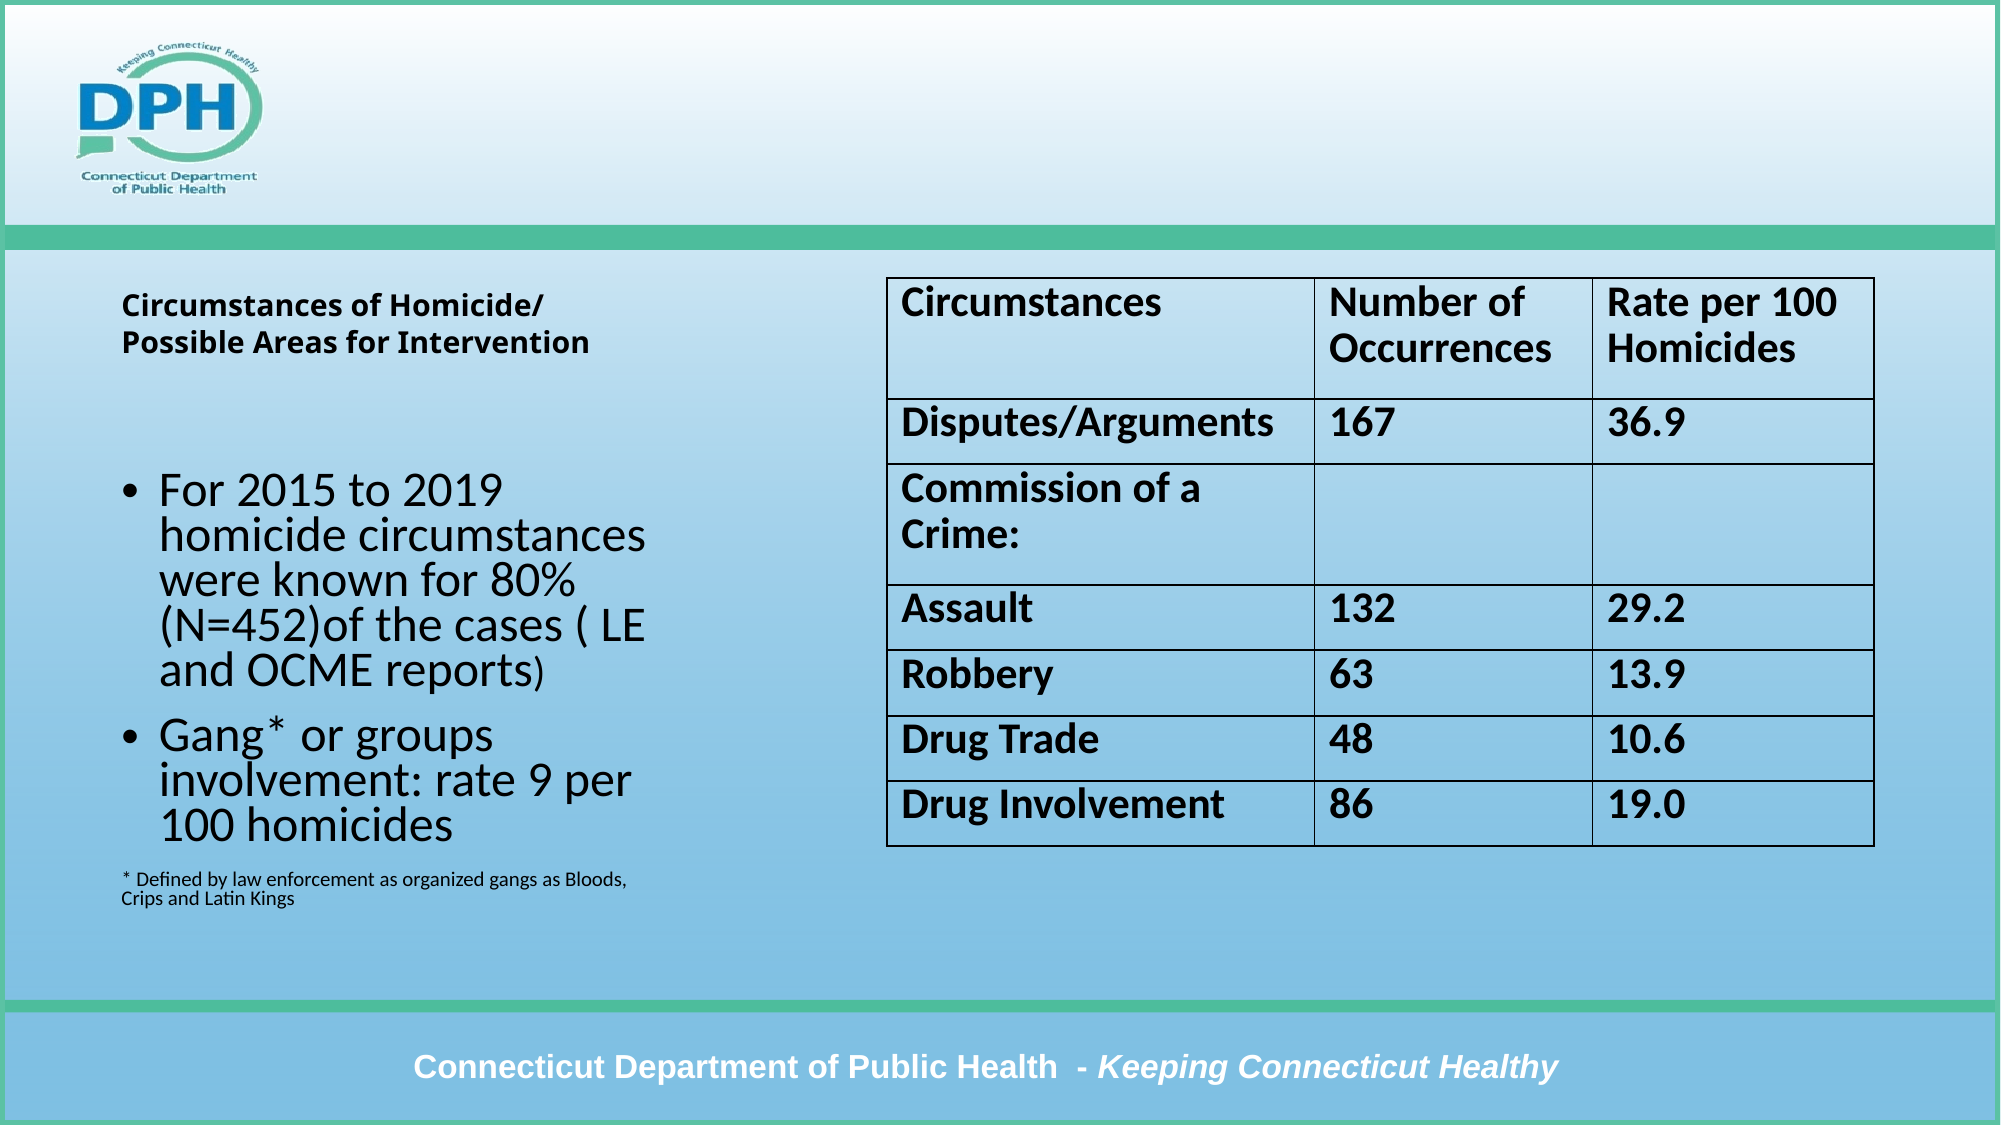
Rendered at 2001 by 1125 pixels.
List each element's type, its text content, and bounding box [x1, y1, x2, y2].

table_cell Drug Involvement [888, 782, 1314, 845]
table_header Circumstances [888, 279, 1314, 398]
table_cell 36.9 [1593, 400, 1873, 463]
title Circumstances of Homicide/ Possible Areas for Intervention [106, 278, 682, 370]
table_cell 19.0 [1593, 782, 1873, 845]
table_cell 29.2 [1593, 586, 1873, 649]
table_cell 10.6 [1593, 717, 1873, 780]
table_header Rate per 100 Homicides [1593, 279, 1873, 398]
table_cell Disputes/Arguments [888, 400, 1314, 463]
table_cell 132 [1315, 586, 1592, 649]
table_cell [1593, 465, 1873, 584]
table_cell Assault [888, 586, 1314, 649]
table_cell 63 [1315, 651, 1592, 715]
list For 2015 to 2019 homicide circumstances were known for 80% (N=452)of the cases ( LE and OCME reports) Gang* or groups involvement: rate 9 per 100 homicides * Defined by law enforcement as organized gangs as Bloods, Crips and Latin Kings [106, 399, 682, 1021]
table_cell 86 [1315, 782, 1592, 845]
table_cell 13.9 [1593, 651, 1873, 715]
table_cell Robbery [888, 651, 1314, 715]
table_cell [1315, 465, 1592, 584]
table_cell 48 [1315, 717, 1592, 780]
table_cell 167 [1315, 400, 1592, 463]
picture [66, 37, 270, 199]
table_cell Drug Trade [888, 717, 1314, 780]
table_cell Commission of a Crime: [888, 465, 1314, 584]
table_header Number of Occurrences [1315, 279, 1592, 398]
